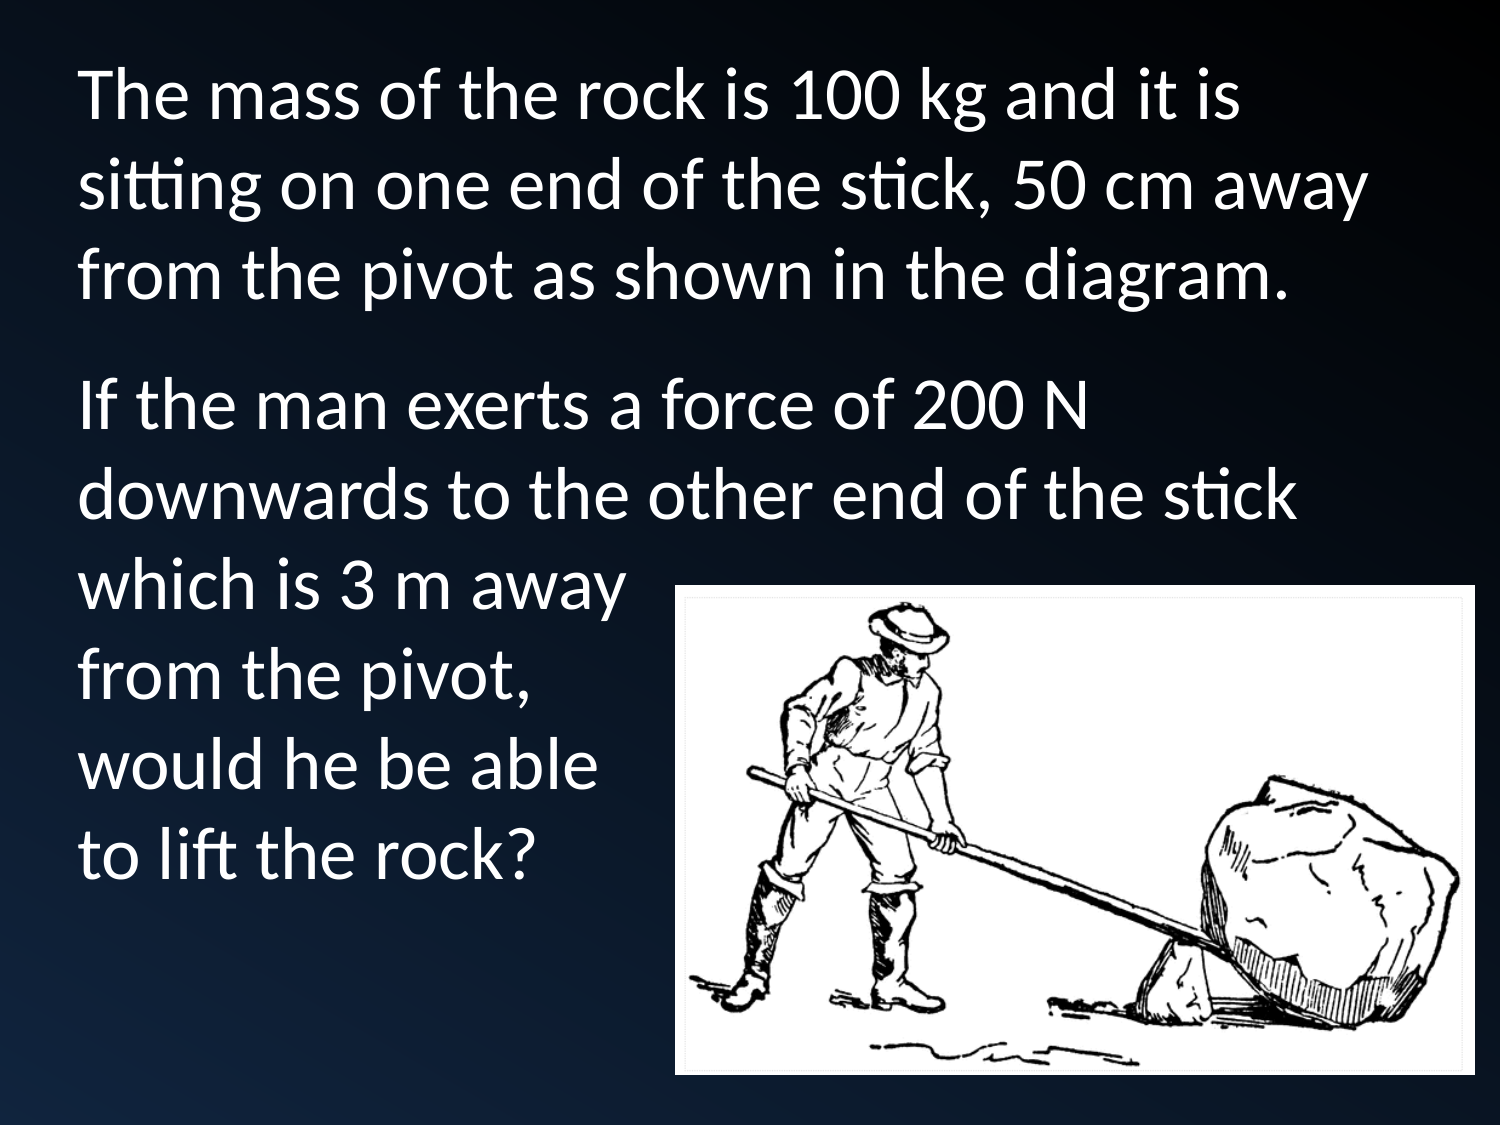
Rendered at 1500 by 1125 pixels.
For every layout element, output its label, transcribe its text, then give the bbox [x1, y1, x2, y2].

text_box If the man exerts a force of 200 N downwards to the other end of the stick which is 3 m away from the pivot, would he be able to lift the rock? [62, 347, 1425, 903]
picture [674, 584, 1476, 1076]
text_box The mass of the rock is 100 kg and it is sitting on one end of the stick, 50 cm away from the pivot as shown in the diagram. [62, 37, 1438, 323]
